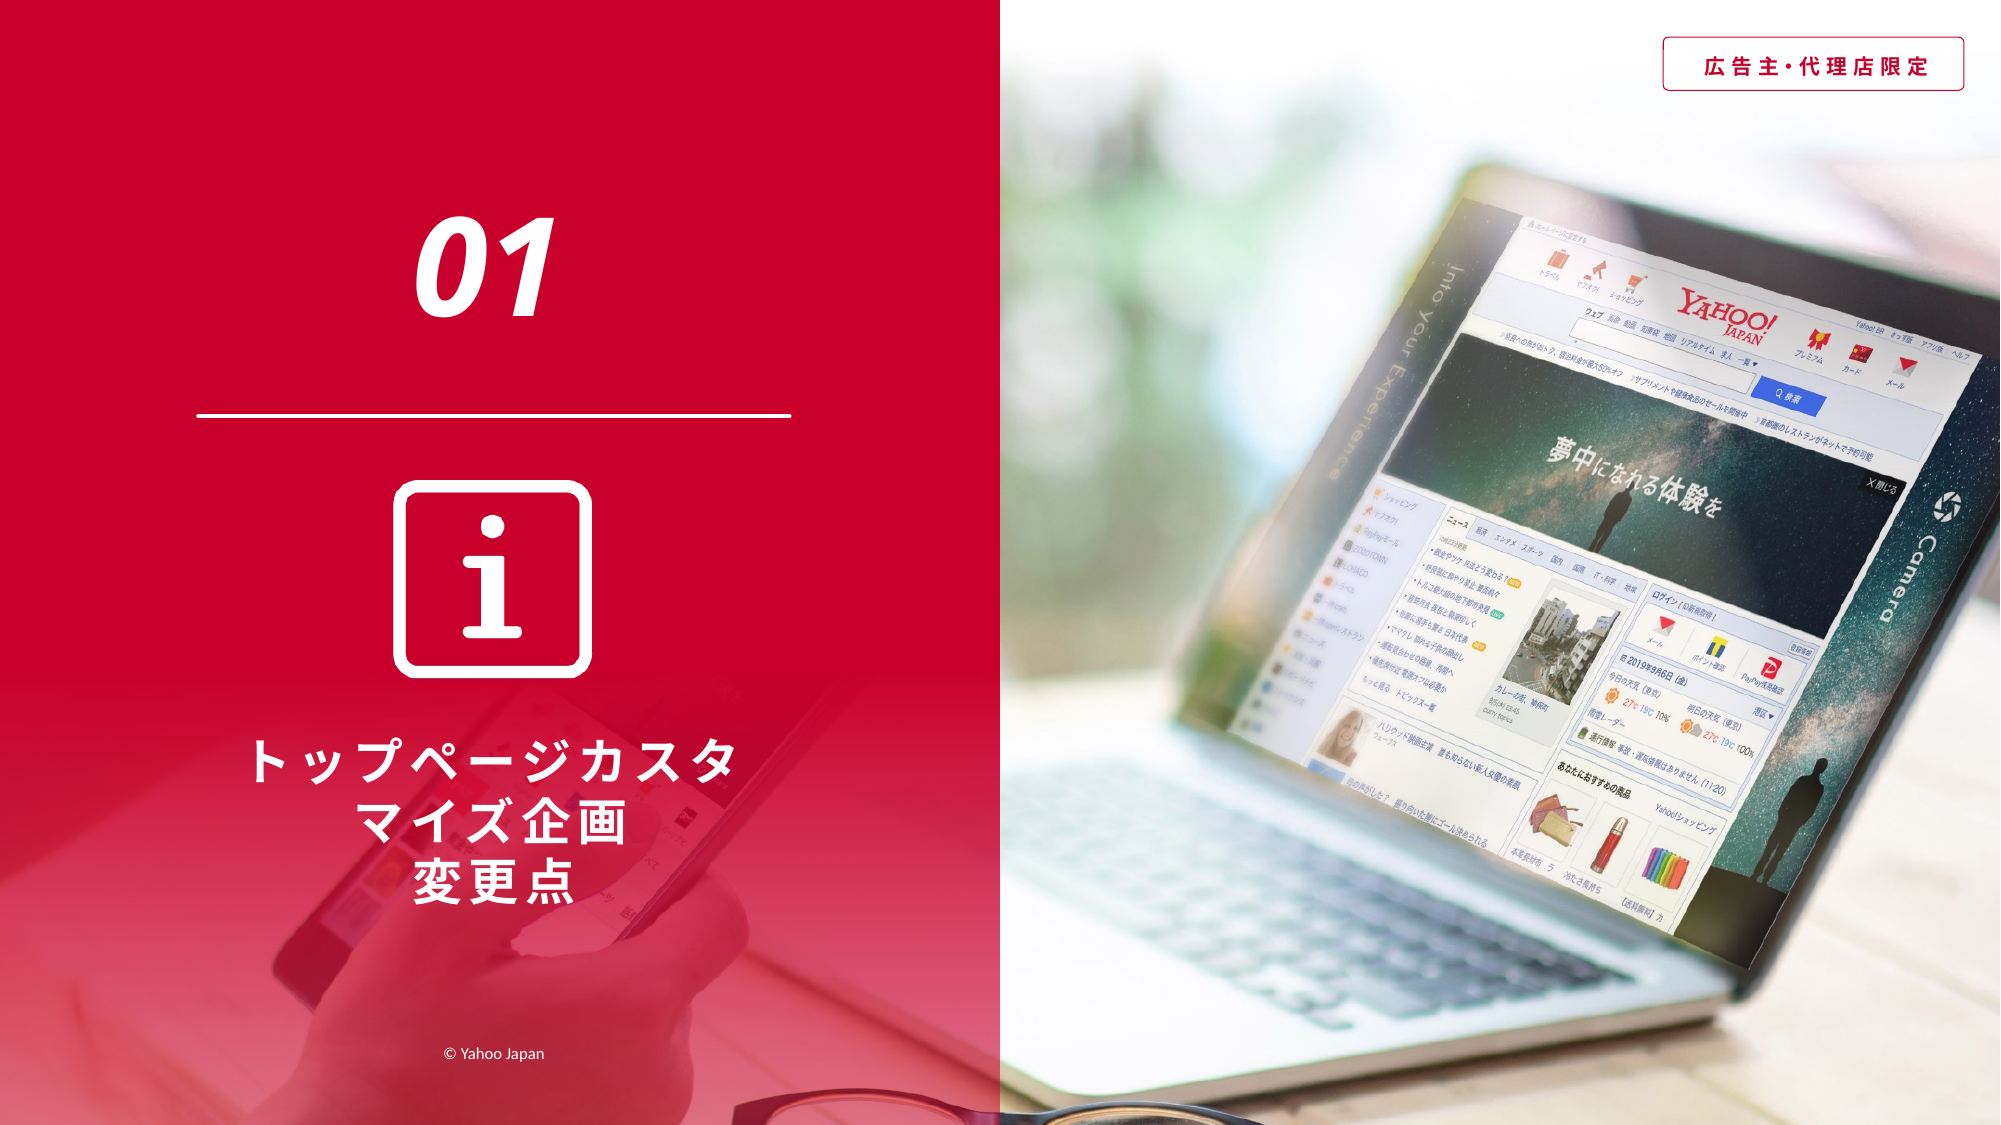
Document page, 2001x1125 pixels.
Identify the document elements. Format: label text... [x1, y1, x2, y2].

list 01 [397, 171, 587, 346]
picture [361, 454, 622, 696]
picture [1000, 0, 2000, 1125]
list トップページカスタマイズ企画 変更点 [198, 723, 790, 956]
